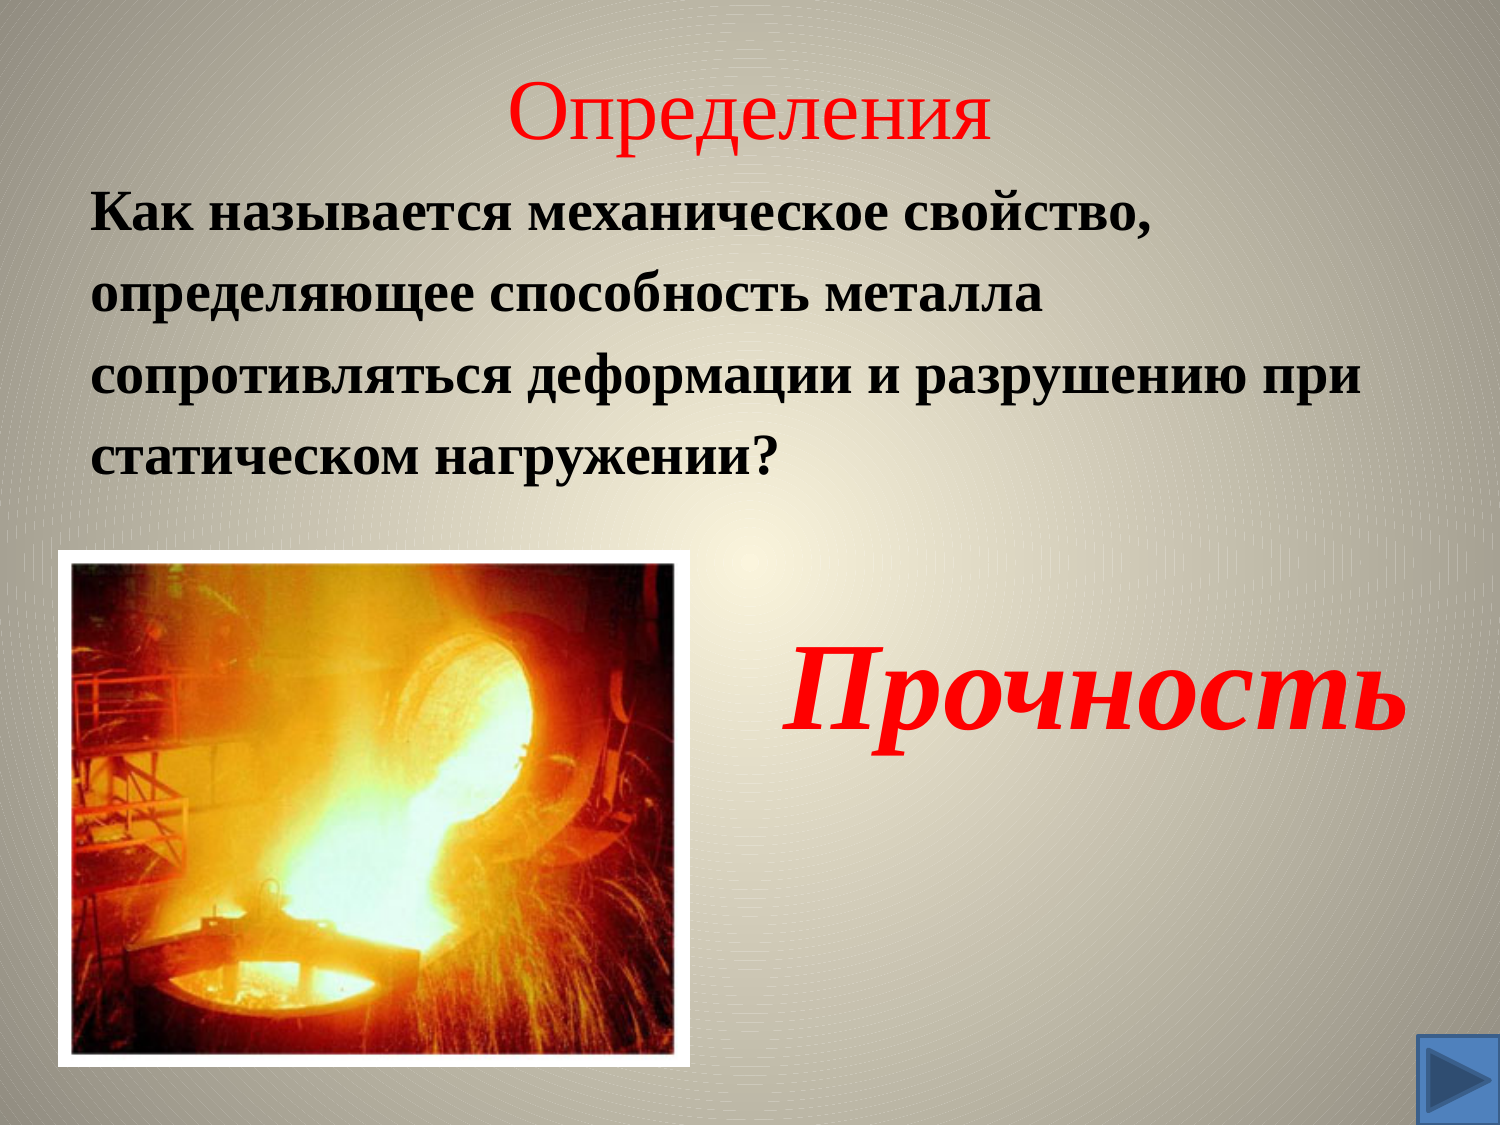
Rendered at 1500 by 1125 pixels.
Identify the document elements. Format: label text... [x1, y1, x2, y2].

list Как называется механическое свойство, определяющее способность металла сопротивляться деформации и разрушению при статическом нагружении? Прочность [74, 163, 1426, 1006]
title Определения [74, 44, 1426, 163]
text_box [1416, 1034, 1500, 1125]
picture [58, 550, 690, 1067]
